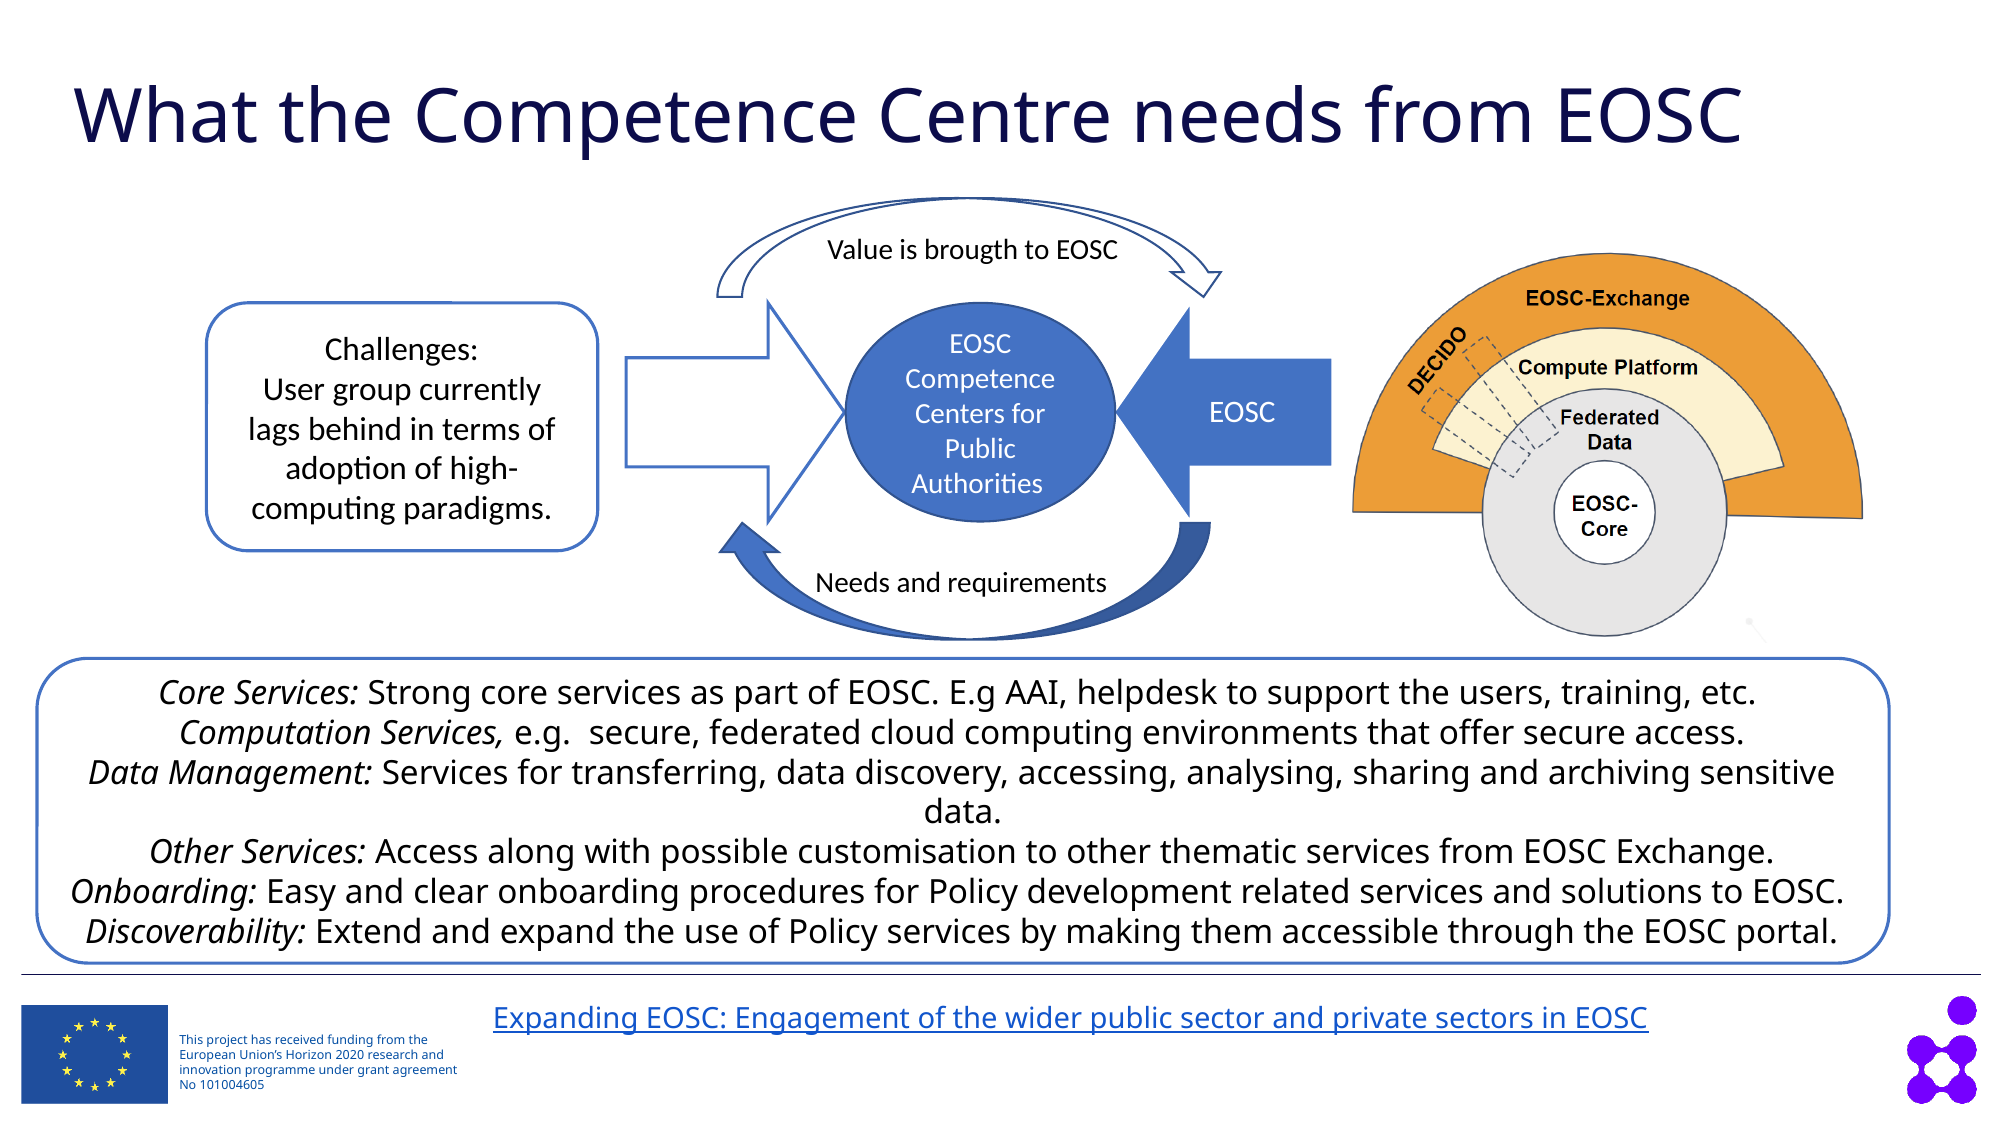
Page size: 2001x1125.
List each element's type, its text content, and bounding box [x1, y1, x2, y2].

text_box Expanding EOSC: Engagement of the wider public sector and private sectors in EOSC [470, 991, 1757, 1047]
text_box Core Services: Strong core services as part of EOSC. E.g AAI, helpdesk to support the users, training, etc. Computation Services, e.g. secure, federated cloud computing environments that offer secure access. Data Management: Services for transferring, data discovery, accessing, analysing, sharing and archiving sensitive data. Other Services: Access along with possible customisation to other thematic services from EOSC Exchange. Onboarding: Easy and clear onboarding procedures for Policy development related services and solutions to EOSC. Discoverability: Extend and expand the use of Policy services by making them accessible through the EOSC portal. [36, 658, 1890, 964]
title What the Competence Centre needs from EOSC [58, 59, 1942, 177]
picture [1883, 959, 2000, 1125]
picture [1337, 238, 1876, 644]
text_box Challenges: User group currently lags behind in terms of adoption of high-computing paradigms. [206, 302, 598, 551]
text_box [625, 302, 1332, 522]
picture [21, 1005, 168, 1104]
text_box Needs and requirements [720, 530, 1210, 640]
text_box Value is brougth to EOSC [717, 198, 1221, 297]
